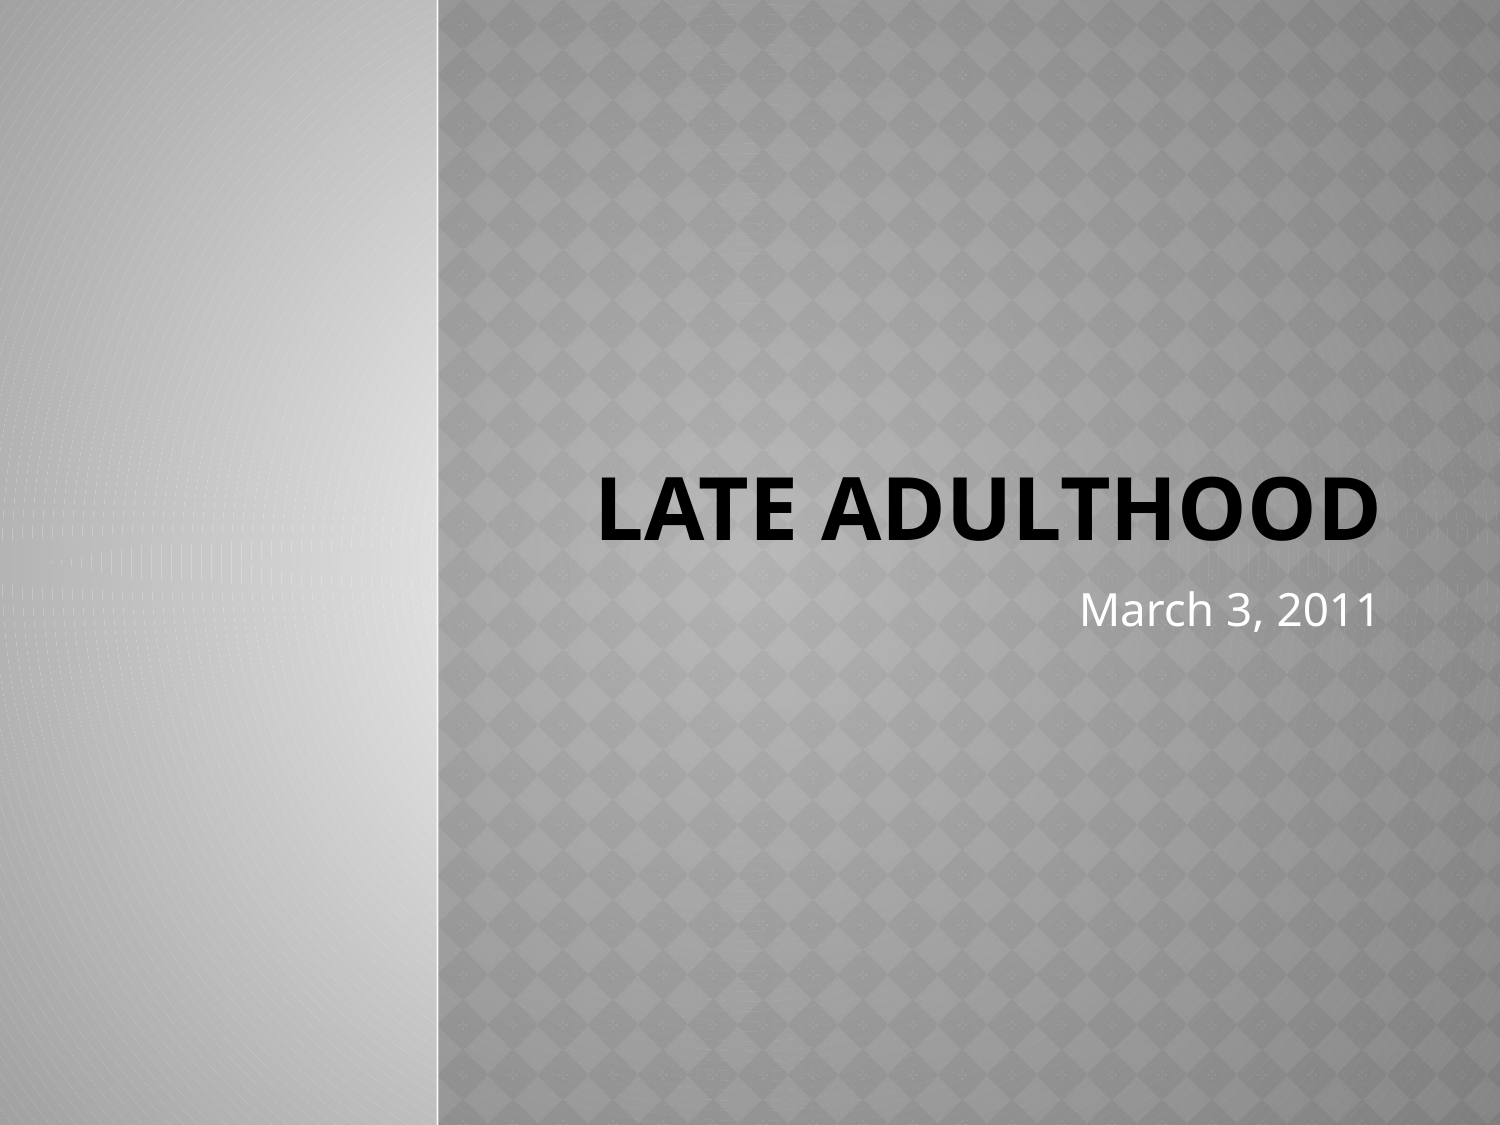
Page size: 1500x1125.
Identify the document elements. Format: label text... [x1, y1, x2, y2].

subtitle March 3, 2011 [550, 580, 1390, 762]
title Late Adulthood [552, 87, 1390, 558]
